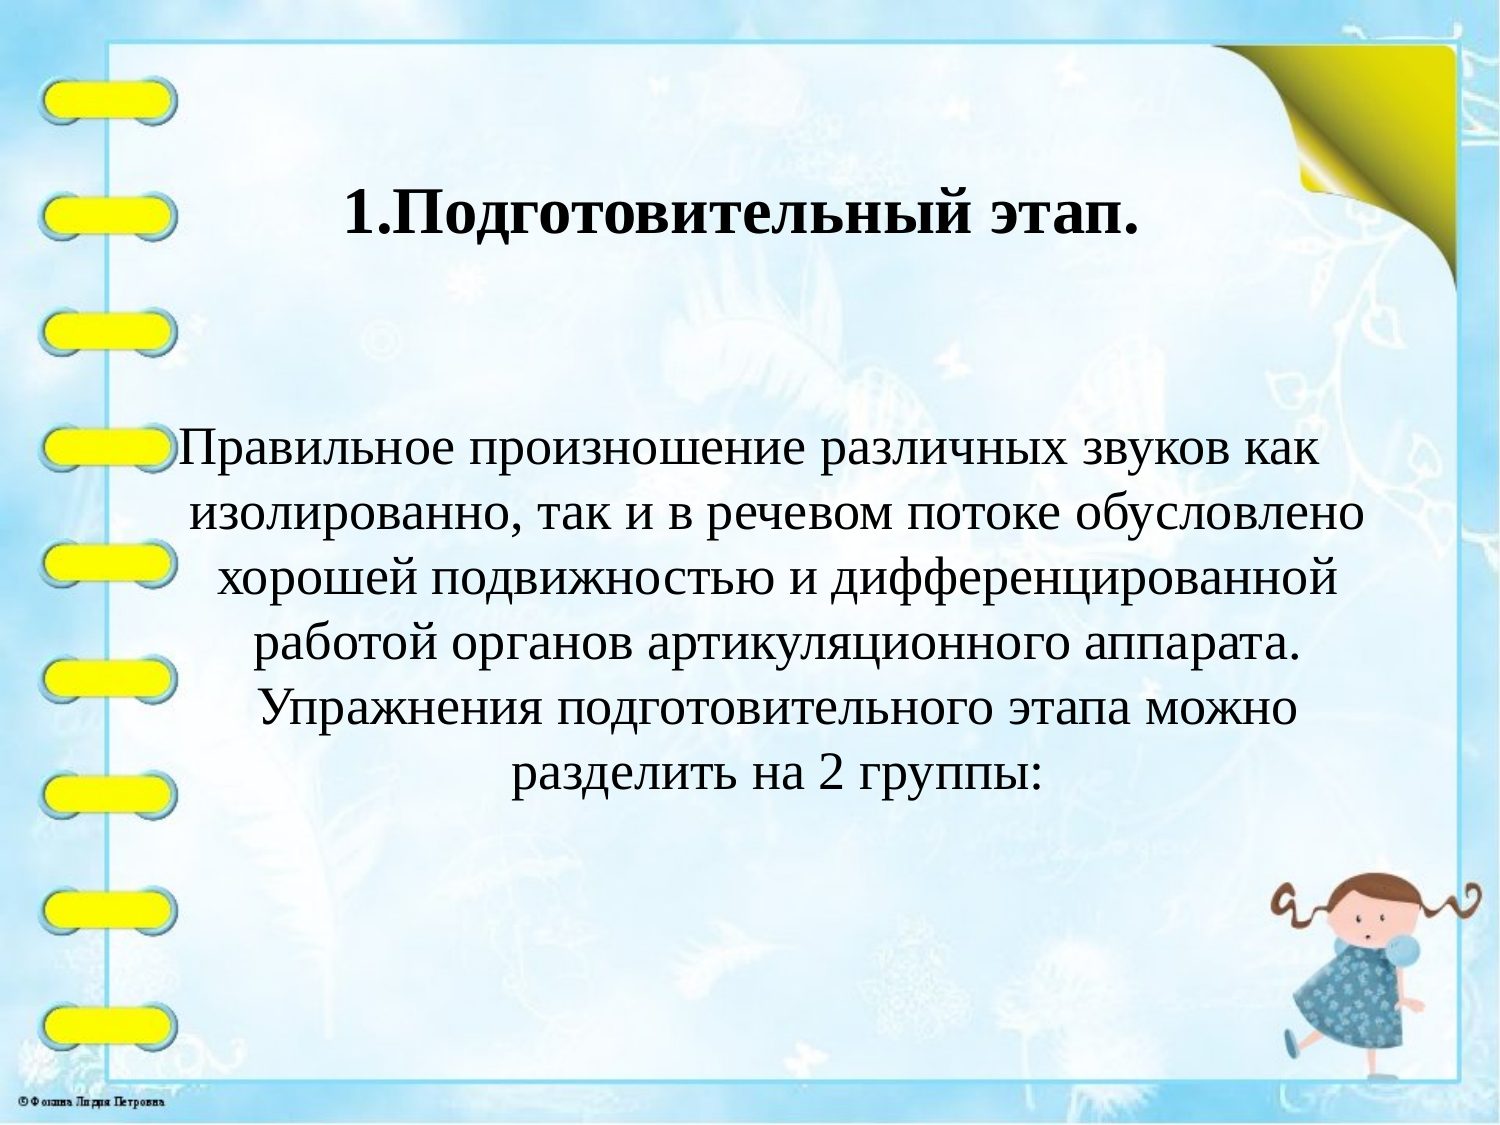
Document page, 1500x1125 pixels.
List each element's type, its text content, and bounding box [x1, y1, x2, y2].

picture [0, 0, 1500, 1125]
list 1.Подготовительный этап. Правильное произношение различных звуков как изолированно, так и в речевом потоке обусловлено хорошей подвижностью и дифференцированной работой органов артикуляционного аппарата. Упражнения подготовительного этапа можно разделить на 2 группы: [75, 66, 1425, 1005]
